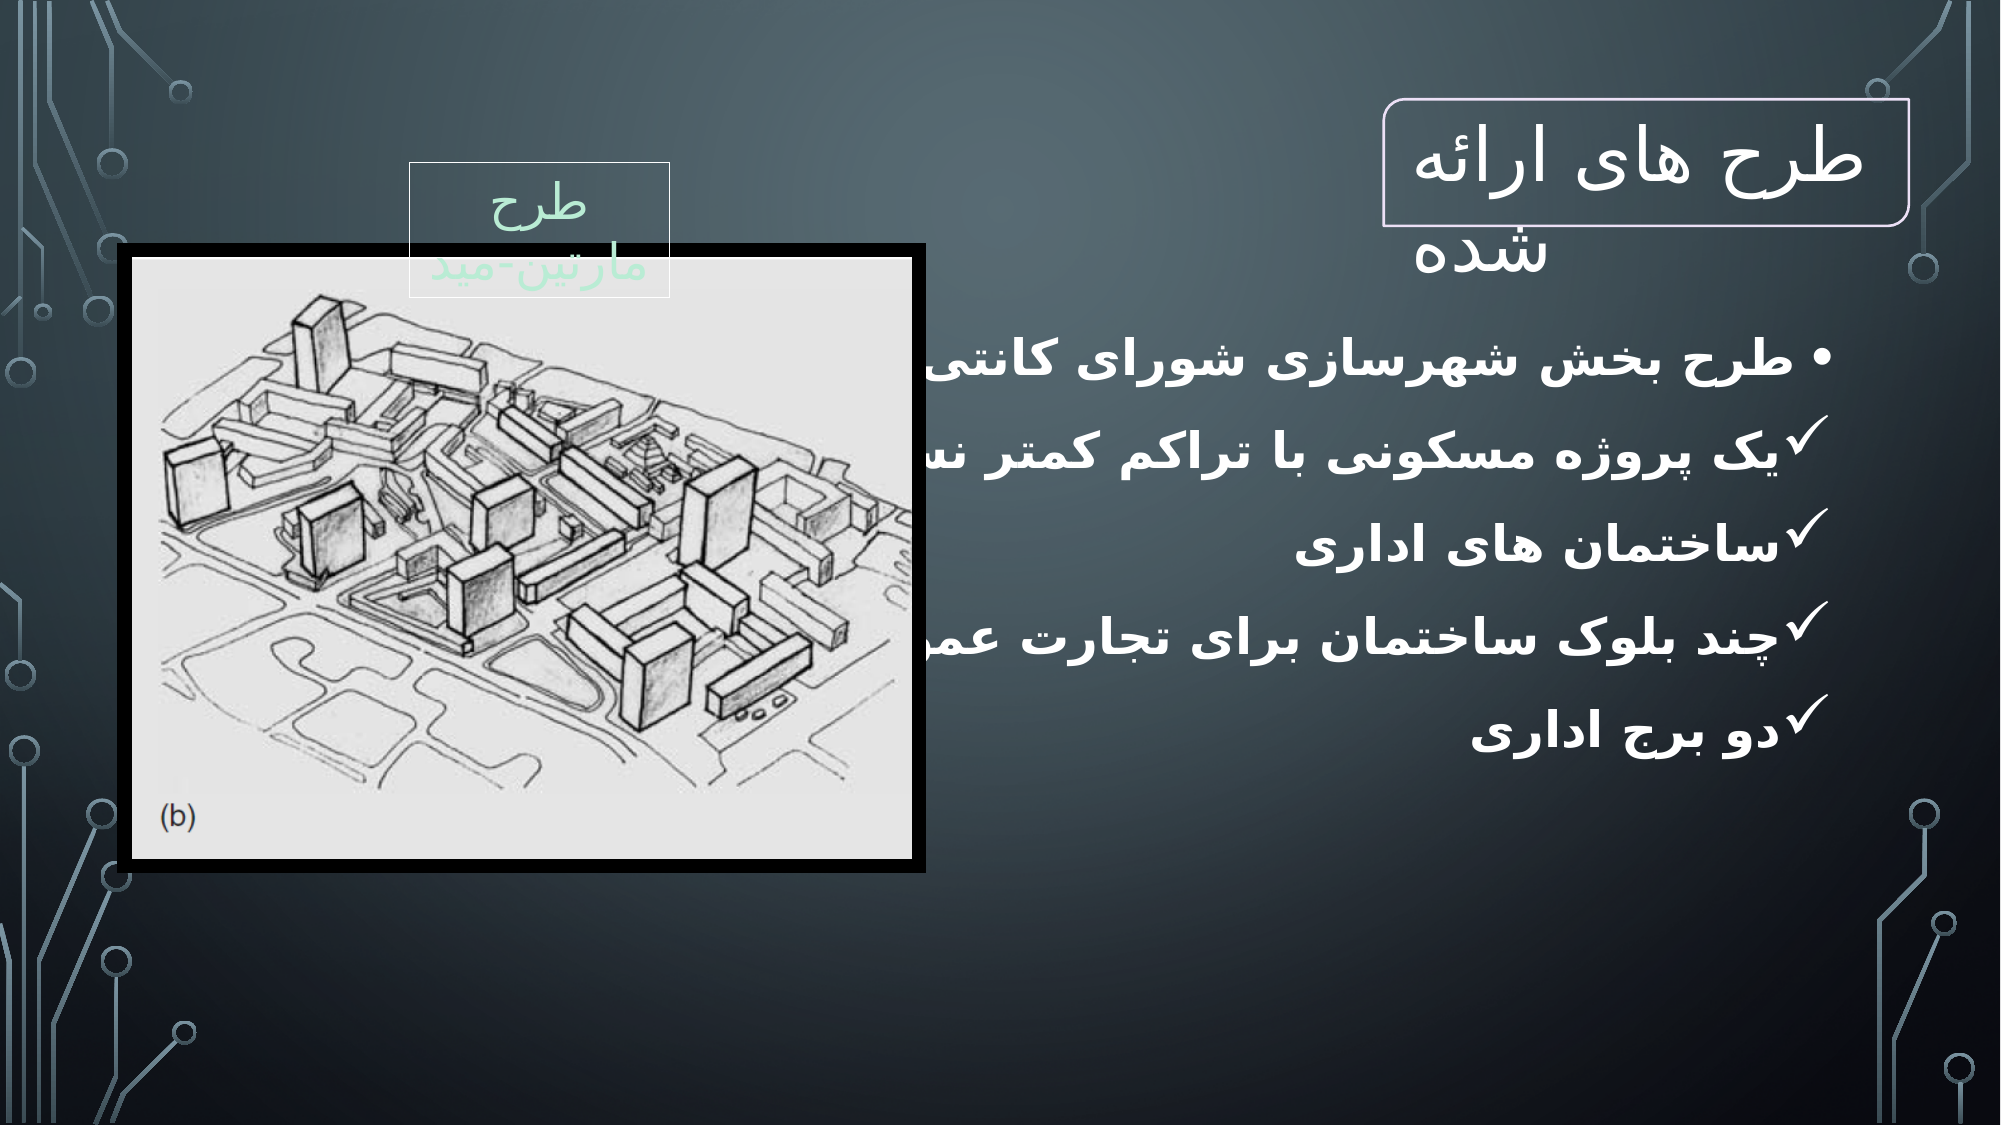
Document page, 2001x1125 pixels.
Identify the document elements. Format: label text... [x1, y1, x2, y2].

text_box طرح های ارائه شده [1396, 99, 1909, 294]
text_box طرح مارتین-مید [409, 162, 670, 256]
text_box [1382, 99, 1396, 228]
list طرح بخش شهرسازی شورای کانتی لندن: یک پروژه مسکونی با تراکم کمتر نسبت به طرح قبل ساختمان های اداری چند بلوک ساختمان برای تجارت عمومی دو برج اداری [149, 306, 1849, 950]
picture [131, 256, 912, 859]
